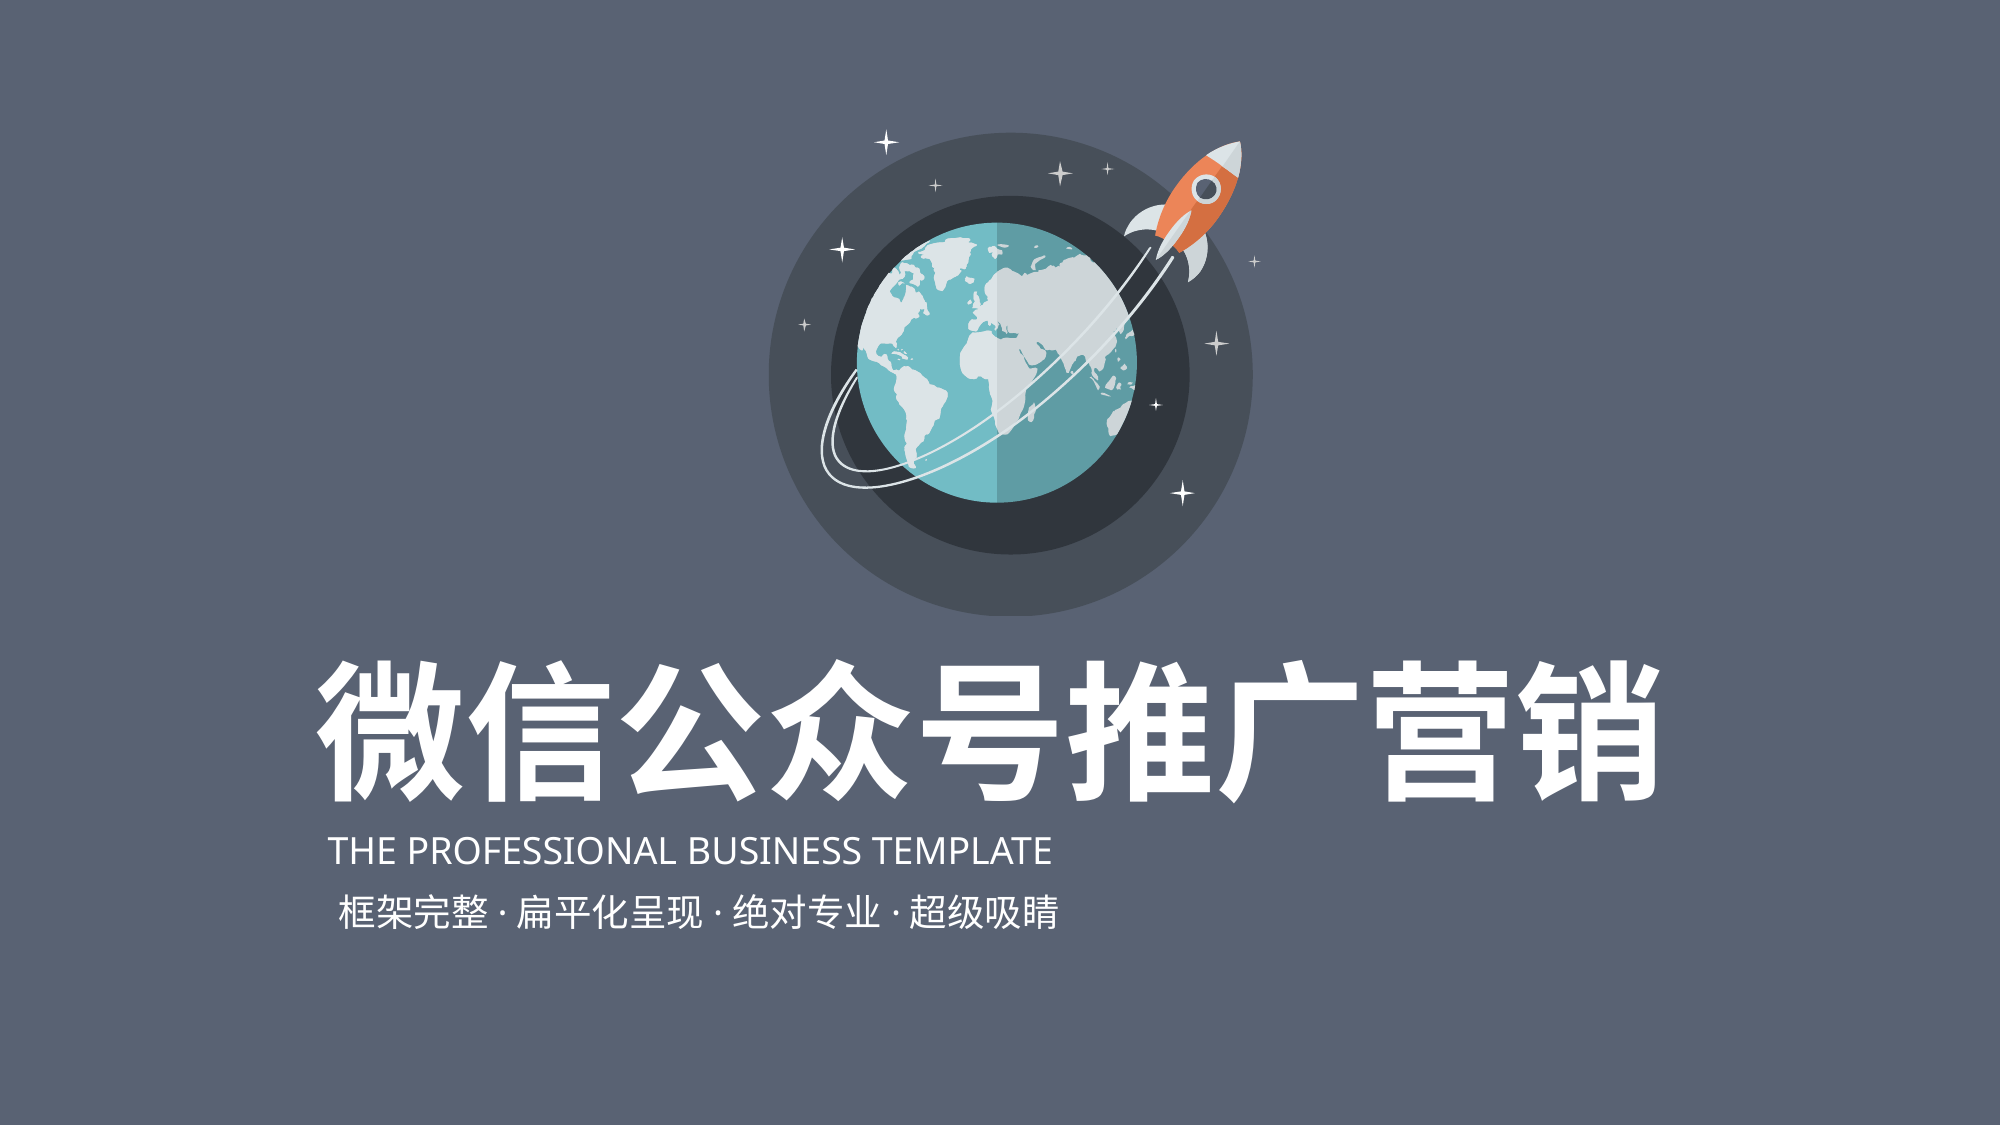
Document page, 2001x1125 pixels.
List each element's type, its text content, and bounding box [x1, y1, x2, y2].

picture [768, 128, 1262, 617]
text_box 微信公众号推广营销 [300, 631, 1763, 827]
text_box 框架完整·扁平化呈现·绝对专业·超级吸睛 [323, 881, 1663, 941]
text_box THE PROFESSIONAL BUSINESS TEMPLATE [312, 819, 1663, 880]
